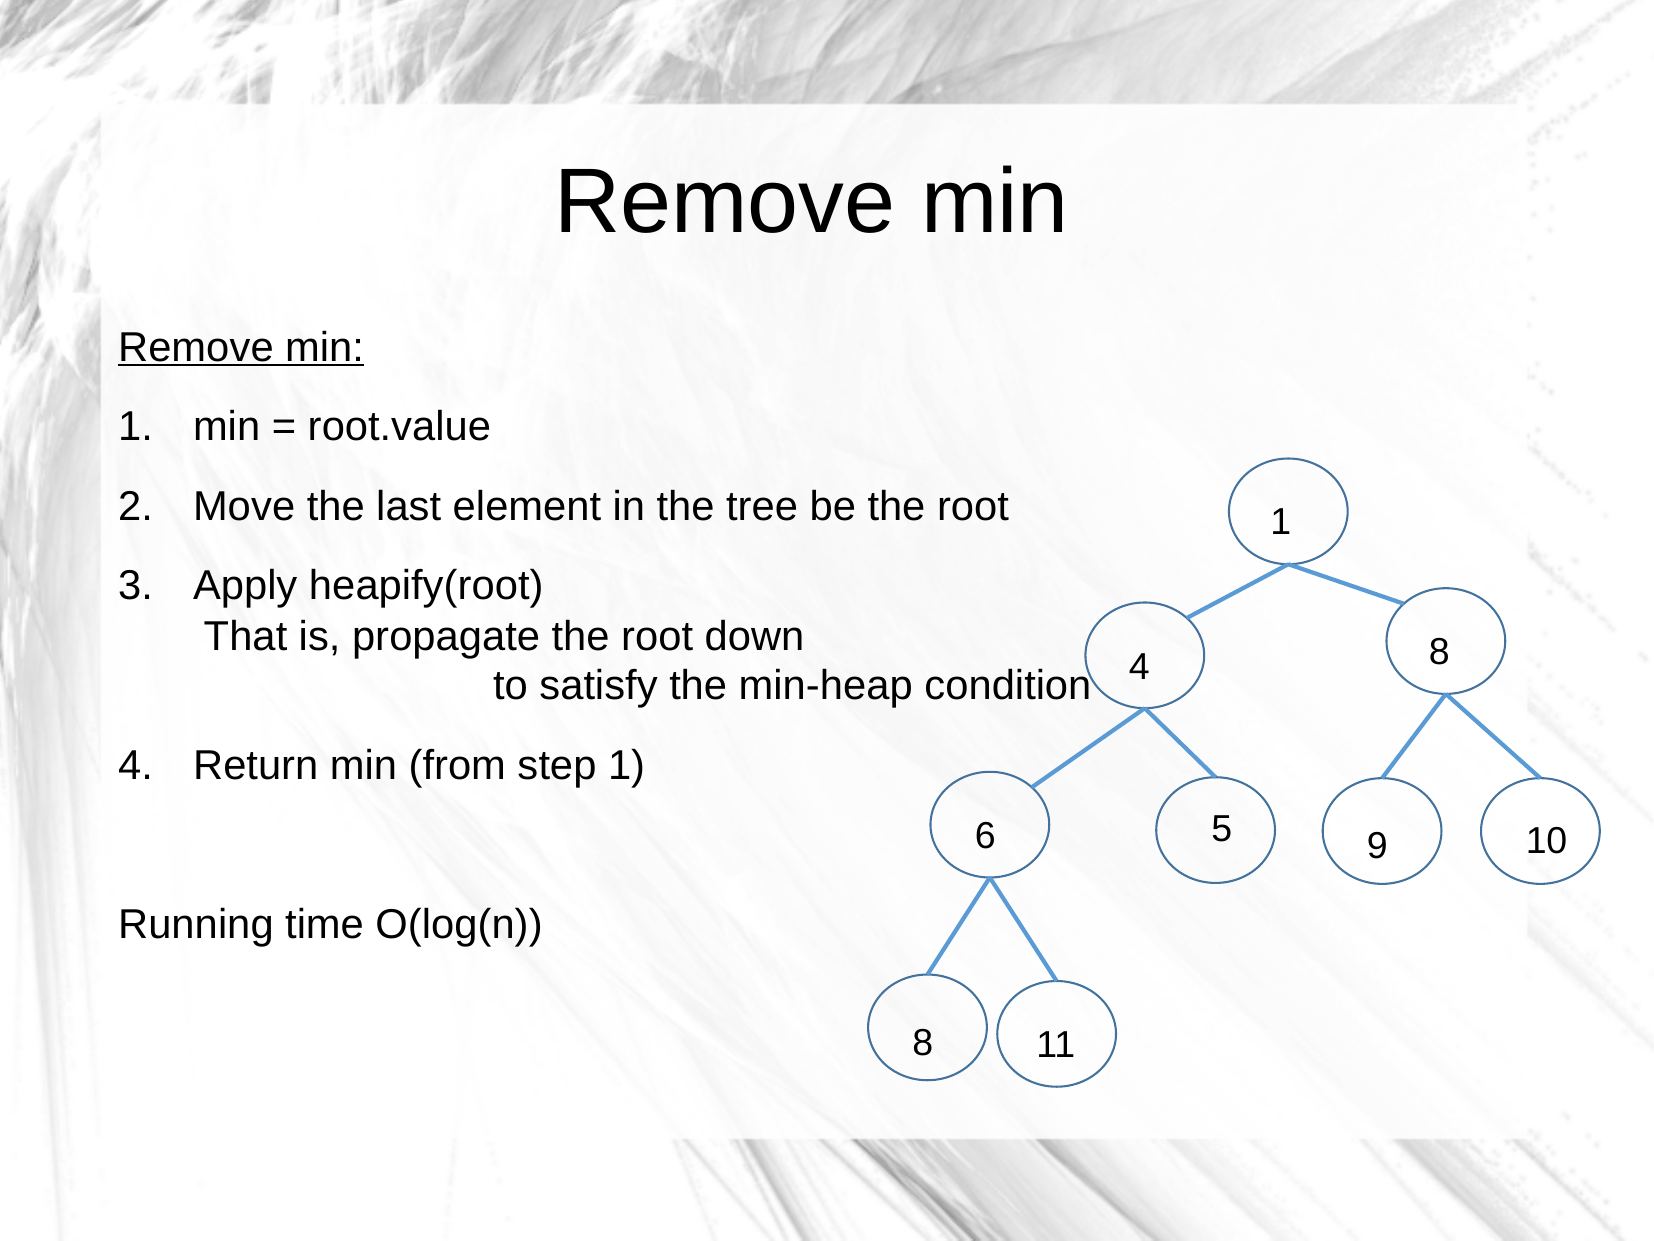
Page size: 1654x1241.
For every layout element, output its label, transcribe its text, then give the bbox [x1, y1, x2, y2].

text_box [1084, 601, 1206, 708]
text_box [1227, 457, 1349, 564]
text_box [1155, 776, 1277, 884]
text_box 9 [1352, 813, 1412, 874]
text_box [1186, 564, 1289, 619]
text_box 5 [1196, 796, 1256, 856]
text_box 8 [897, 1010, 957, 1070]
title Remove min [118, 112, 1506, 281]
text_box [929, 770, 1051, 877]
text_box 1 [1255, 489, 1315, 550]
list Remove min: min = root.value Move the last element in the tree be the root Apply heapify(root) That is, propagate the root down to satisfy the min-heap condition Return min (from step 1) Running time O(log(n)) [118, 319, 1571, 1102]
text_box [1144, 708, 1216, 778]
text_box [867, 973, 988, 1082]
text_box 10 [1510, 808, 1606, 868]
text_box [1385, 587, 1507, 693]
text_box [989, 877, 1057, 981]
picture [0, 0, 1654, 1241]
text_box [1031, 708, 1145, 788]
text_box 6 [960, 803, 1020, 864]
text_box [927, 877, 990, 975]
text_box [1321, 777, 1443, 885]
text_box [1289, 564, 1404, 604]
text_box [1446, 693, 1541, 779]
text_box [996, 980, 1118, 1088]
text_box 4 [1114, 634, 1174, 695]
text_box [1480, 777, 1596, 885]
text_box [1381, 693, 1446, 779]
text_box 8 [1413, 619, 1474, 680]
text_box 11 [1021, 1012, 1105, 1073]
